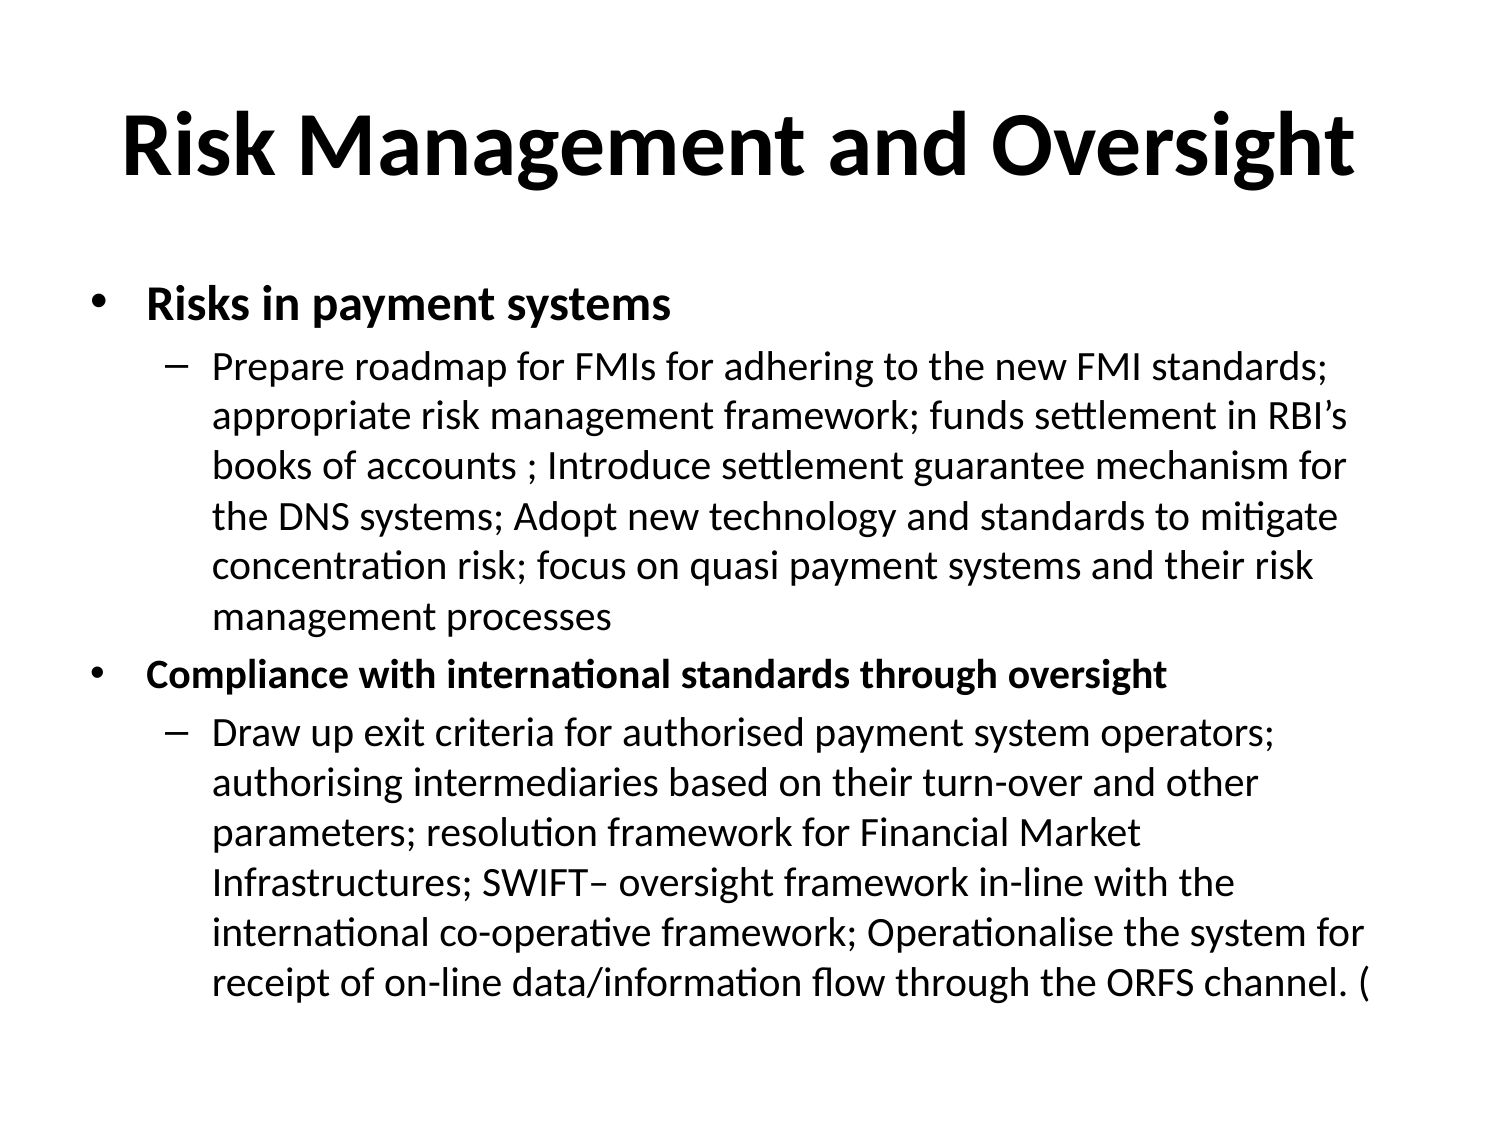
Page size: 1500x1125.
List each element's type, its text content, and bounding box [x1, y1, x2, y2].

title Risk Management and Oversight [75, 45, 1425, 233]
list Risks in payment systems Prepare roadmap for FMIs for adhering to the new FMI standards; appropriate risk management framework; funds settlement in RBI’s books of accounts ; Introduce settlement guarantee mechanism for the DNS systems; Adopt new technology and standards to mitigate concentration risk; focus on quasi payment systems and their risk management processes Compliance with international standards through oversight Draw up exit criteria for authorised payment system operators; authorising intermediaries based on their turn-over and other parameters; resolution framework for Financial Market Infrastructures; SWIFT– oversight framework in-line with the international co-operative framework; Operationalise the system for receipt of on-line data/information flow through the ORFS channel. ( [75, 262, 1425, 1005]
